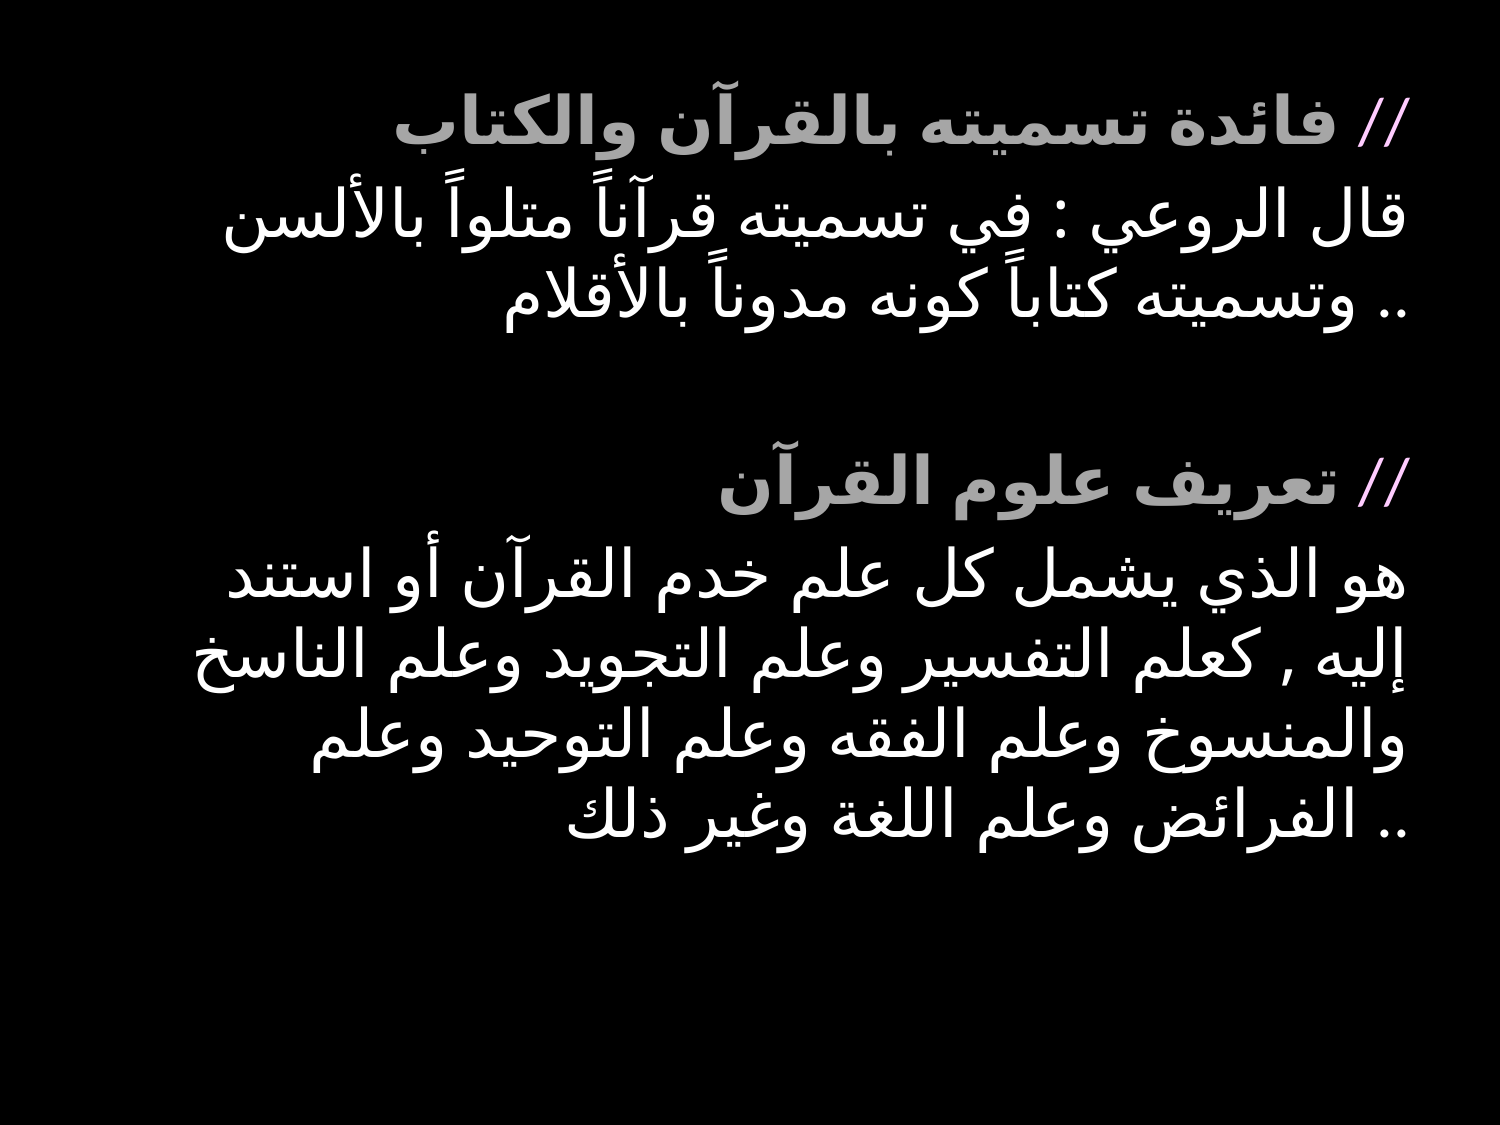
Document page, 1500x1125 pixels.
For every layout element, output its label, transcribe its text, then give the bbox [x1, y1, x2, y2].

list فائدة تسميته بالقرآن والكتاب // قال الروعي : في تسميته قرآناً متلواً بالألسن وتسميته كتاباً كونه مدوناً بالأقلام .. تعريف علوم القرآن // هو الذي يشمل كل علم خدم القرآن أو استند إليه , كعلم التفسير وعلم التجويد وعلم الناسخ والمنسوخ وعلم الفقه وعلم التوحيد وعلم الفرائض وعلم اللغة وغير ذلك .. [75, 70, 1425, 1079]
